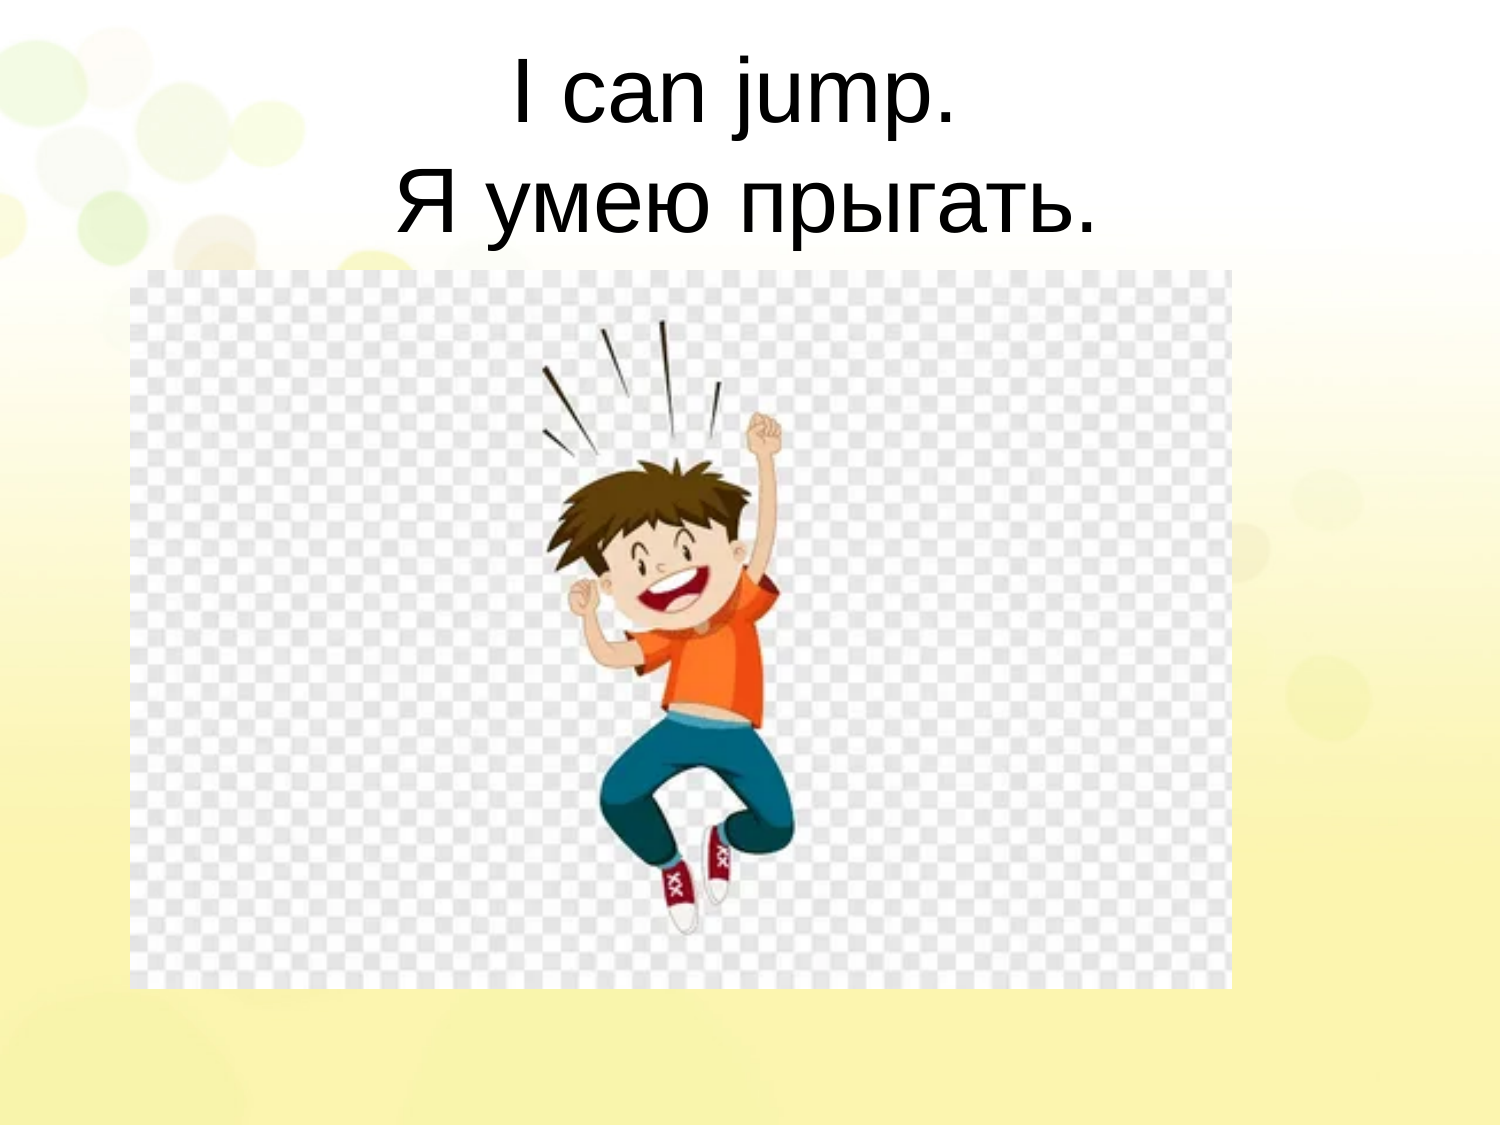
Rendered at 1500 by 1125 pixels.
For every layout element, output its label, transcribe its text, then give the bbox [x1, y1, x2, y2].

picture [0, 0, 1500, 1125]
title I can jump. Я умею прыгать. [70, 47, 1425, 236]
